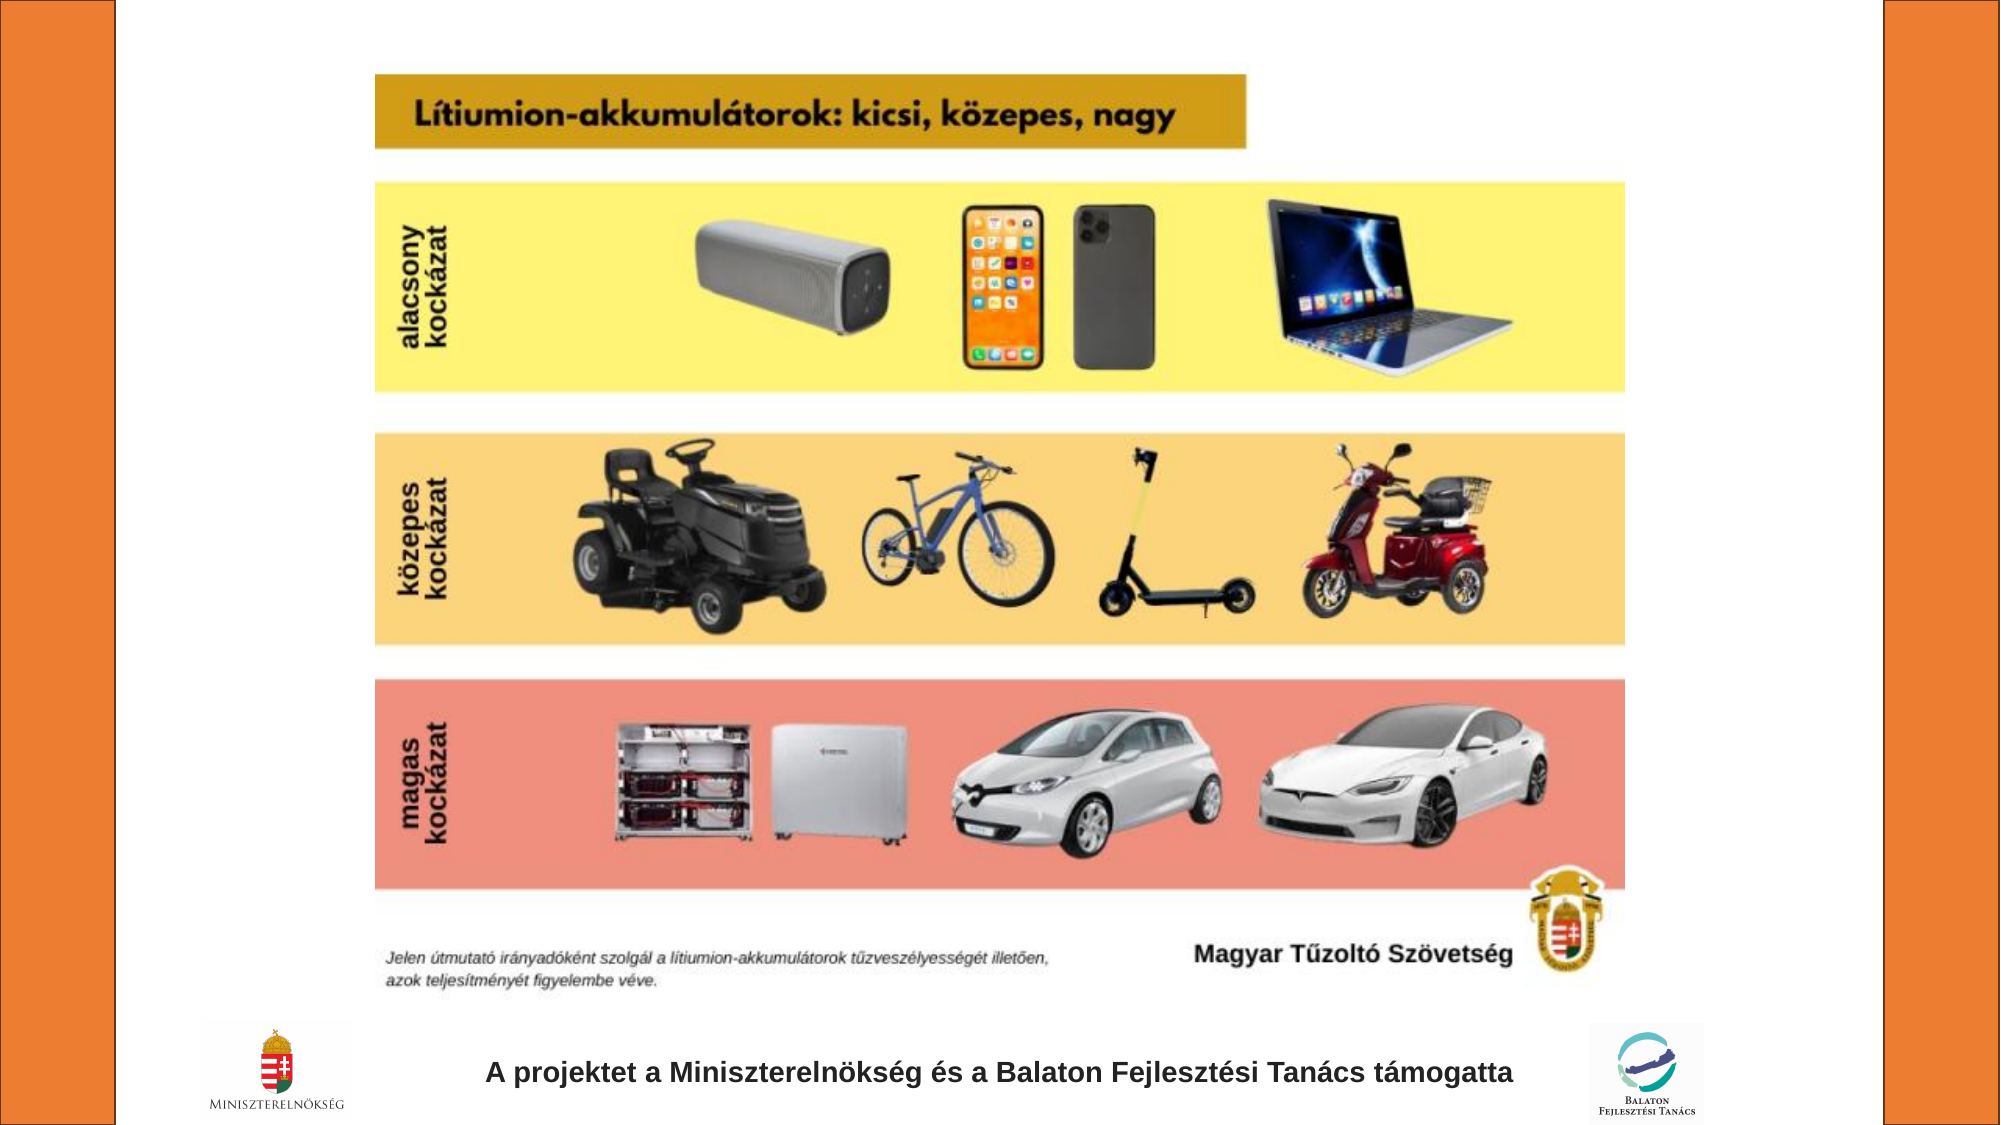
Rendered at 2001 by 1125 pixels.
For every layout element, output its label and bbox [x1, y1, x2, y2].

picture [1590, 1023, 1704, 1125]
picture [201, 1018, 353, 1119]
picture [374, 62, 1625, 1000]
